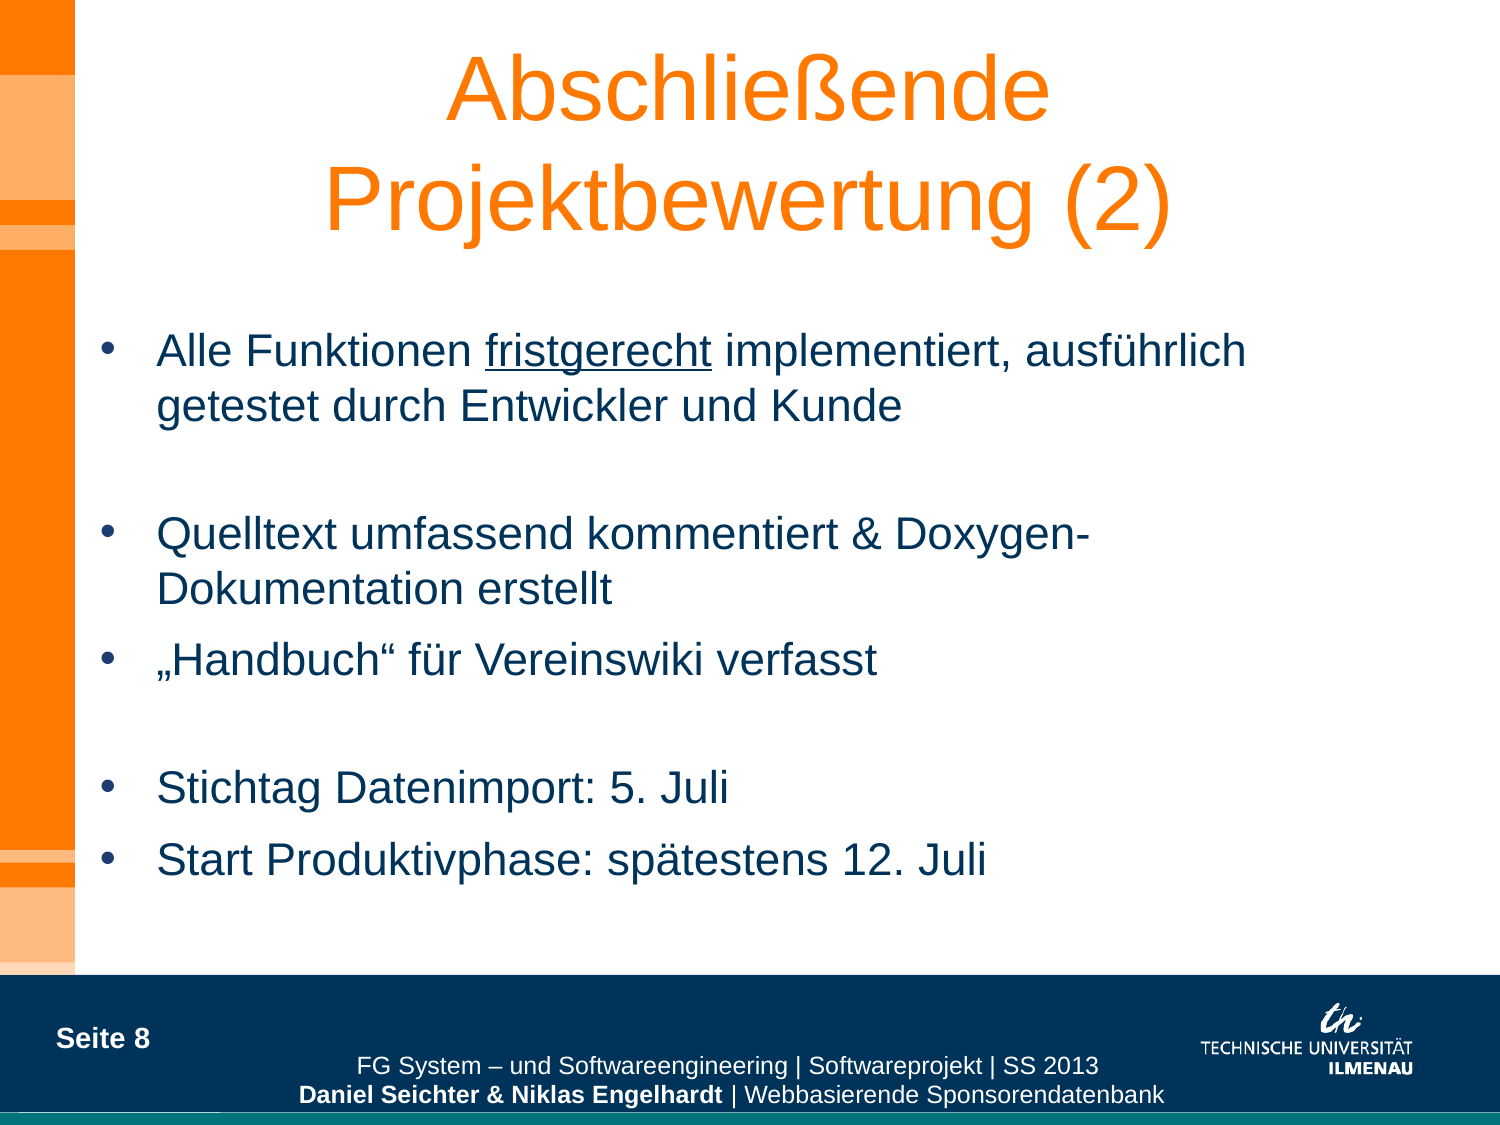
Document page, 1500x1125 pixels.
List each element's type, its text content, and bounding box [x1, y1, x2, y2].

footer FG System – und Softwareengineering | Softwareprojekt | SS 2013 Daniel Seichter & Niklas Engelhardt | Webbasierende Sponsorendatenbank [253, 1049, 1211, 1109]
list Alle Funktionen fristgerecht implementiert, ausführlich getestet durch Entwickler und Kunde Quelltext umfassend kommentiert & Doxygen-Dokumentation erstellt „Handbuch“ für Vereinswiki verfasst Stichtag Datenimport: 5. Juli Start Produktivphase: spätestens 12. Juli [99, 320, 1400, 911]
title Abschließende Projektbewertung (2) [75, 20, 1425, 256]
slide_number Seite 8 [41, 1011, 354, 1125]
picture [1200, 1003, 1413, 1075]
